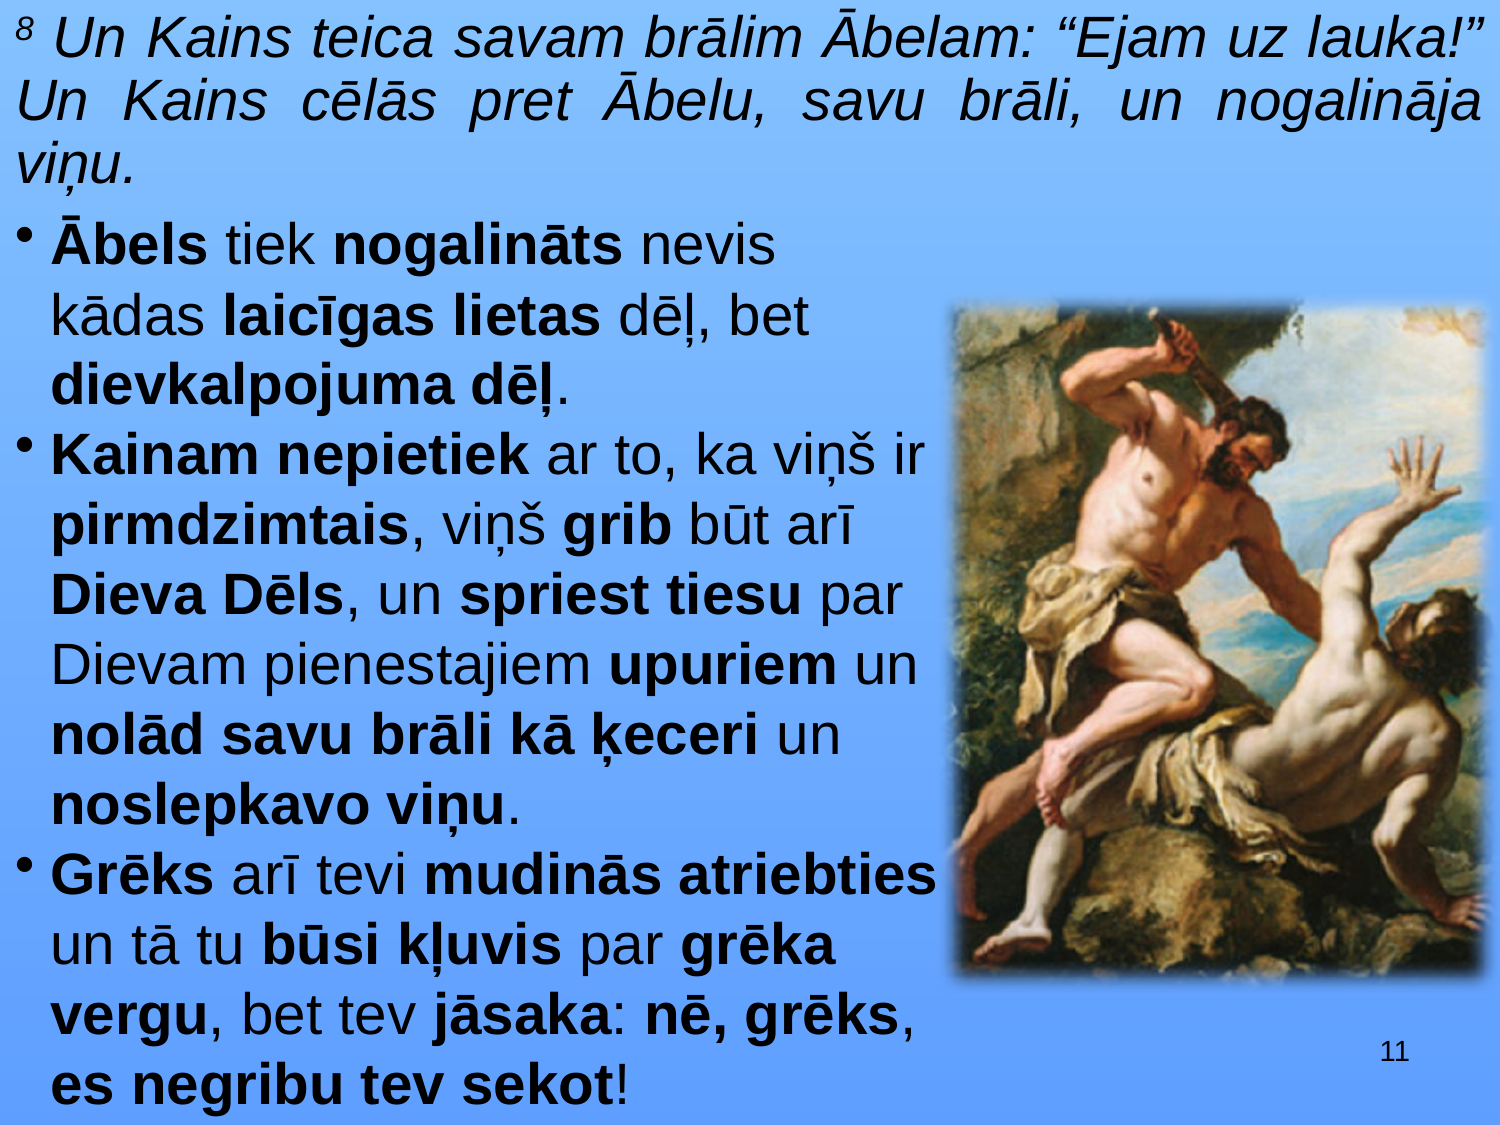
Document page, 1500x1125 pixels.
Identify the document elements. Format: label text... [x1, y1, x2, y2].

text_box Ābels tiek nogalināts nevis kādas laicīgas lietas dēļ, bet dievkalpojuma dēļ. Kainam nepietiek ar to, ka viņš ir pirmdzimtais, viņš grib būt arī Dieva Dēls, un spriest tiesu par Dievam pienestajiem upuriem un nolād savu brāli kā ķeceri un noslepkavo viņu. Grēks arī tevi mudinās atriebties un tā tu būsi kļuvis par grēka vergu, bet tev jāsaka: nē, grēks, es negribu tev sekot! [0, 199, 963, 1124]
slide_number 11 [1074, 1024, 1426, 1103]
list 8 Un Kains teica savam brālim Ābelam: “Ejam uz lauka!” Un Kains cēlās pret Ābelu, savu brāli, un nogalināja viņu. [0, 0, 1500, 178]
picture [937, 290, 1500, 995]
